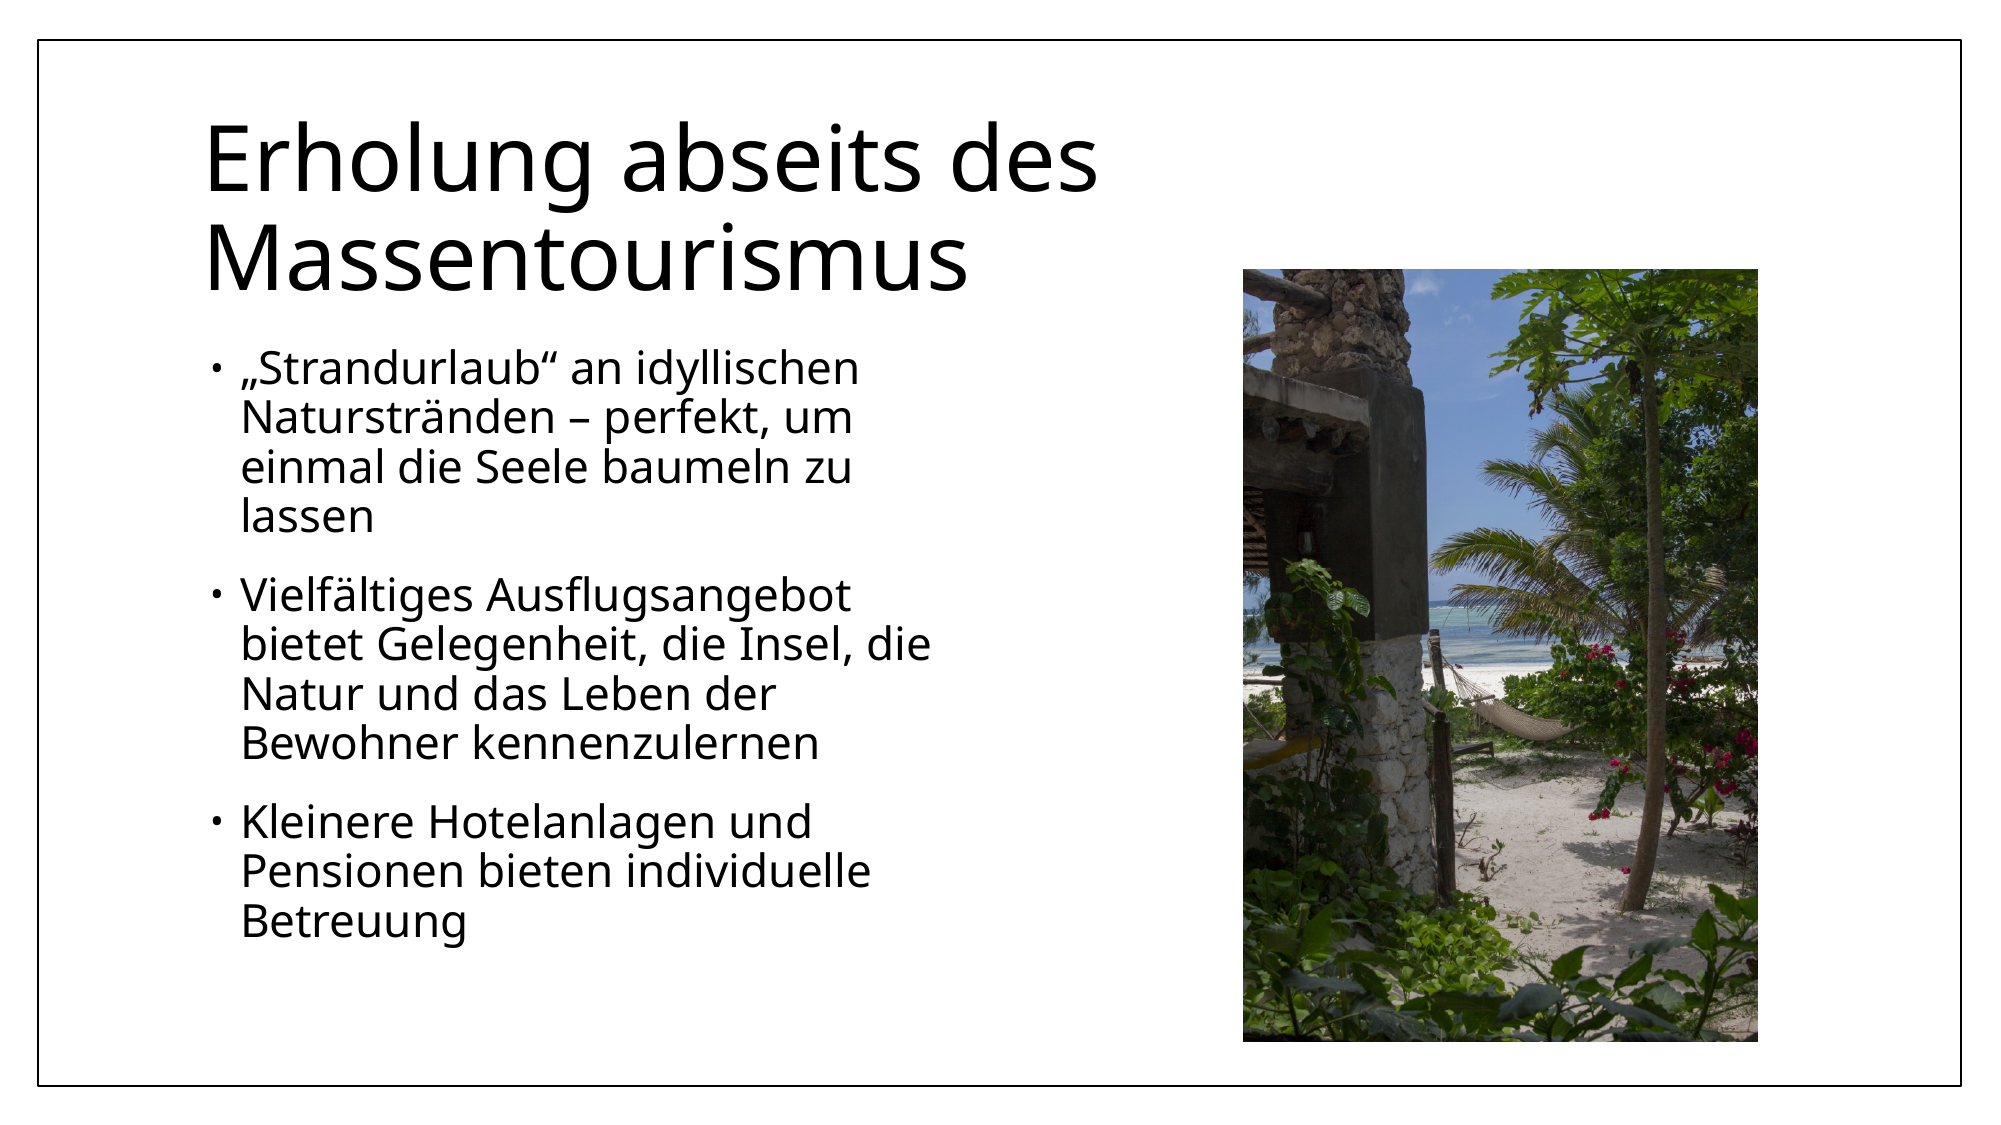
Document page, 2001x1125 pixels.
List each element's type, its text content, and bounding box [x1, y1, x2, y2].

list „Strandurlaub“ an idyllischen Naturstränden – perfekt, um einmal die Seele baumeln zu lassen Vielfältiges Ausflugsangebot bietet Gelegenheit, die Insel, die Natur und das Leben der Bewohner kennenzulernen Kleinere Hotelanlagen und Pensionen bieten individuelle Betreuung [187, 337, 968, 998]
title Erholung abseits des Massentourismus [187, 99, 1808, 323]
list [1242, 269, 1758, 1042]
